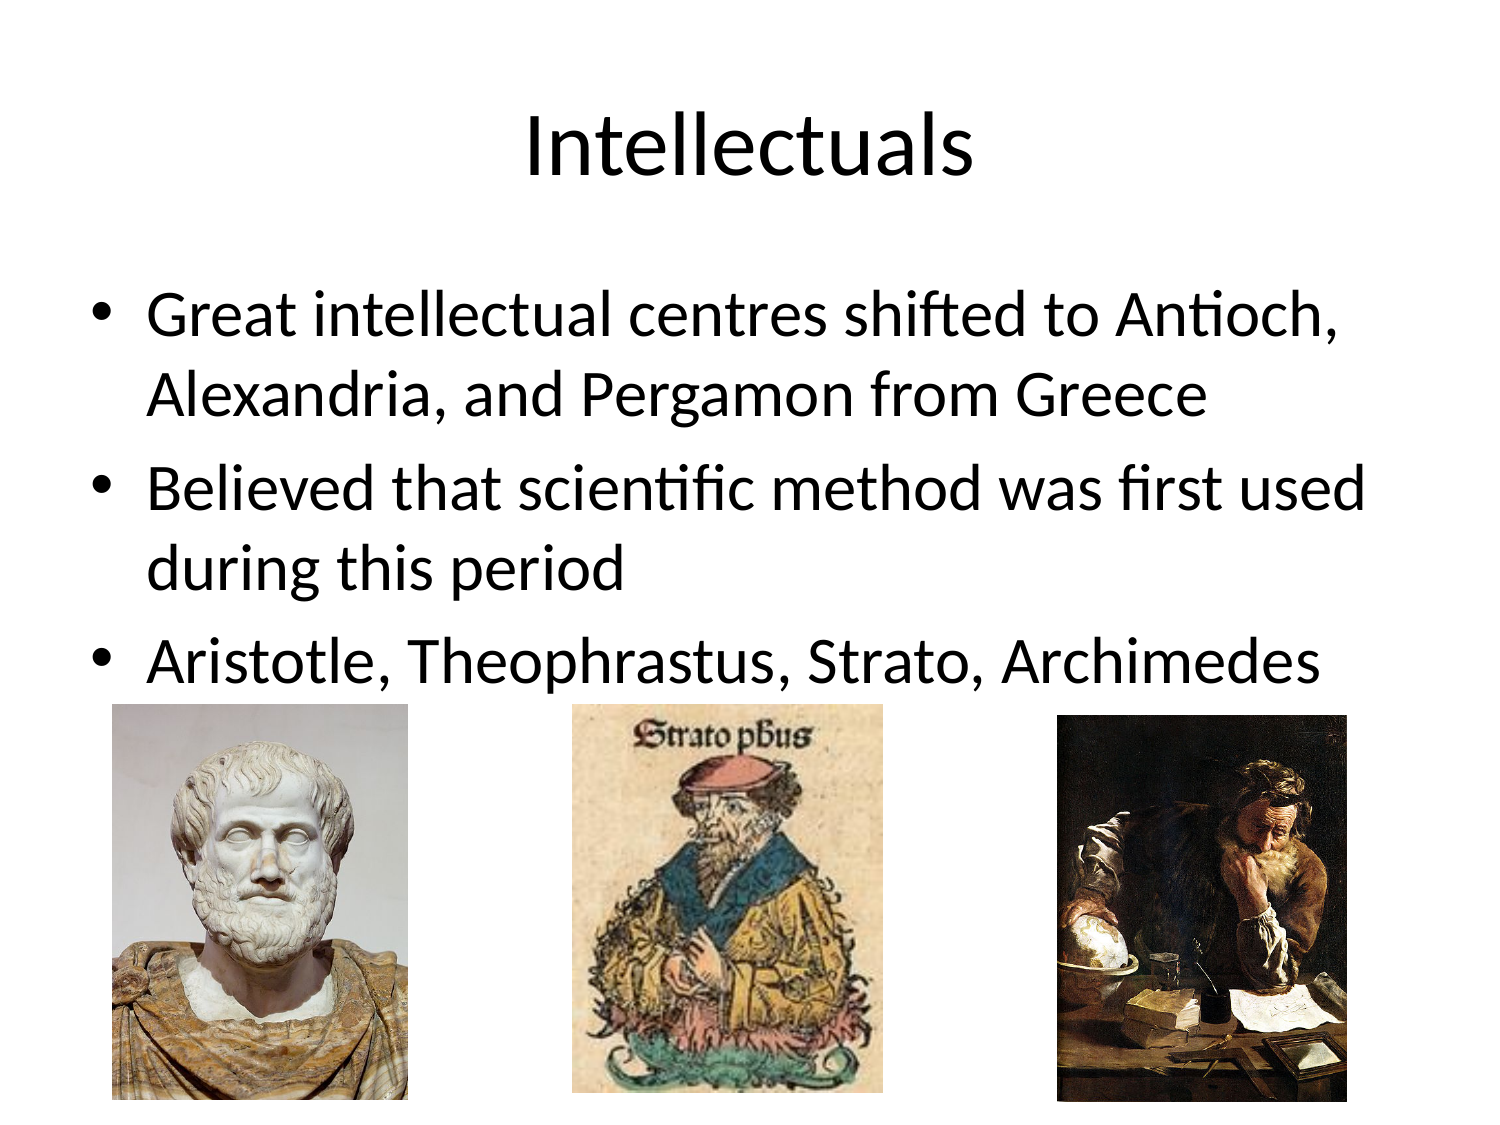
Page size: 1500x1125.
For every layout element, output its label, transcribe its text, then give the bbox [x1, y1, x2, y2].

title Intellectuals [74, 44, 1426, 233]
picture [111, 703, 408, 1100]
picture [1056, 715, 1347, 1102]
list Great intellectual centres shifted to Antioch, Alexandria, and Pergamon from Greece Believed that scientific method was first used during this period Aristotle, Theophrastus, Strato, Archimedes [74, 262, 1426, 1006]
picture [572, 703, 884, 1093]
